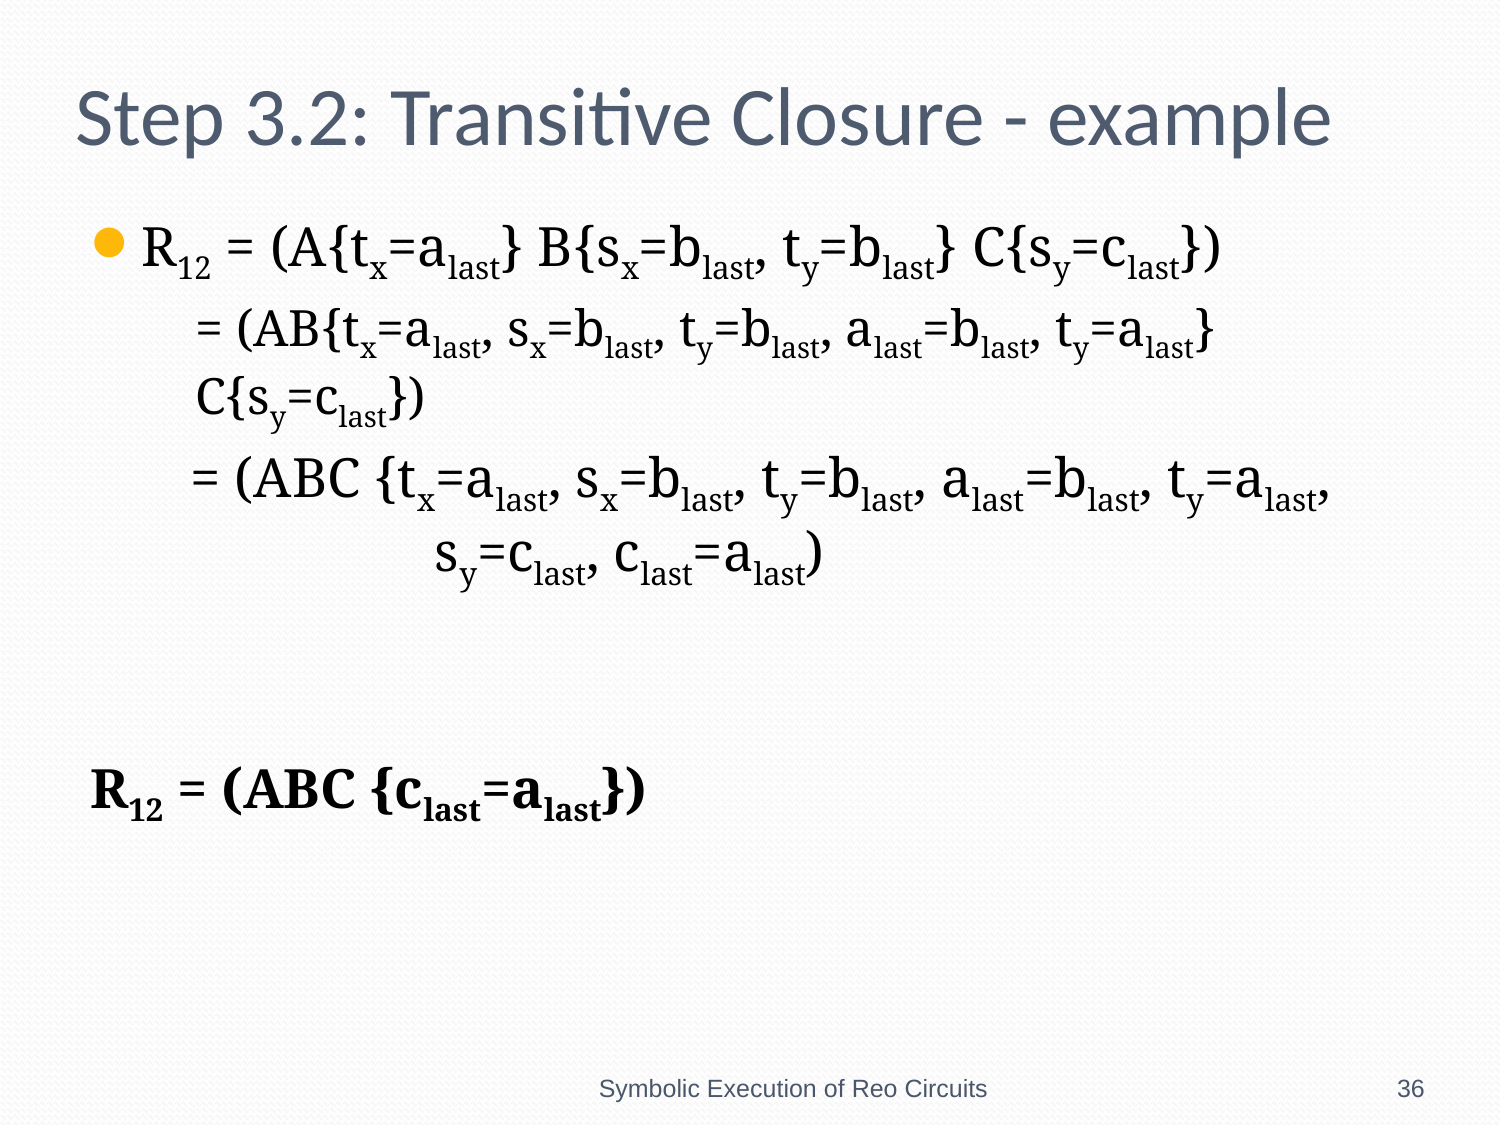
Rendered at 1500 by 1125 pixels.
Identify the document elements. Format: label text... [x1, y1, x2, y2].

title Step 3.2: Transitive Closure - example [74, 37, 1438, 163]
footer Symbolic Execution of Reo Circuits [437, 1042, 1150, 1103]
slide_number 36 [1299, 1042, 1425, 1103]
list R12 = (A{tx=alast} B{sx=blast, ty=blast} C{sy=clast}) = (AB{tx=alast, sx=blast, ty=blast, alast=blast, ty=alast} C{sy=clast}) = (ABC {tx=alast, sx=blast, ty=blast, alast=blast, ty=alast, sy=clast, clast=alast) R12 = (ABC {clast=alast}) [74, 204, 1426, 1038]
